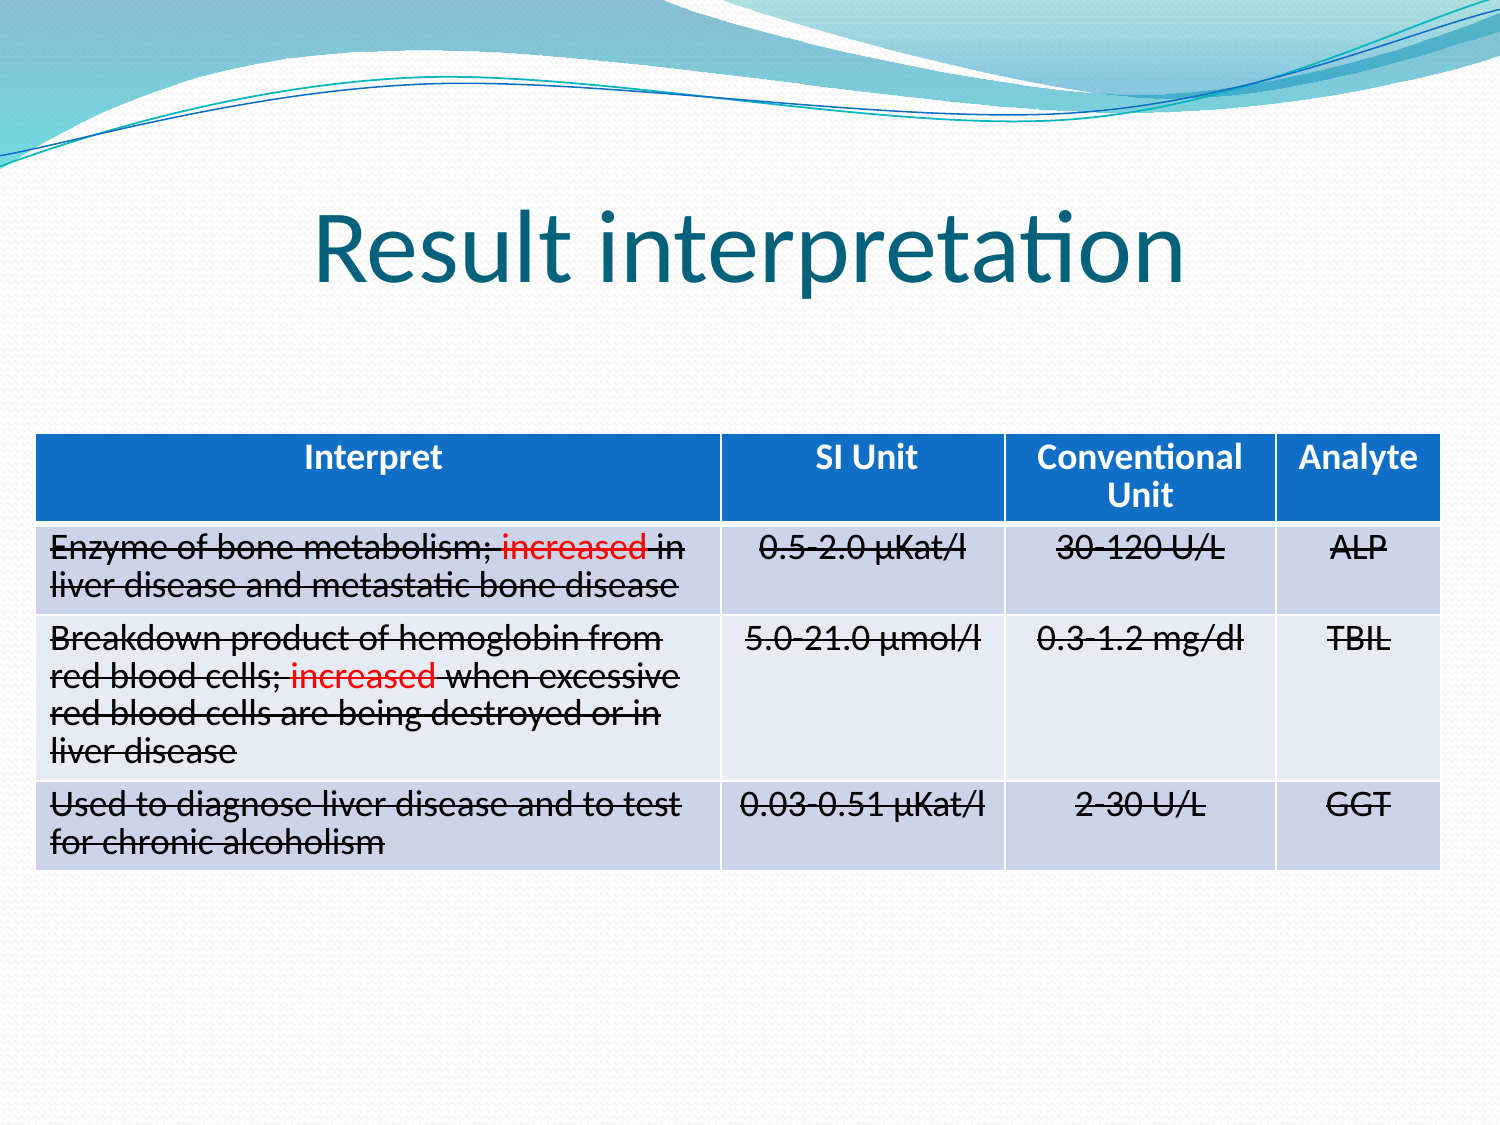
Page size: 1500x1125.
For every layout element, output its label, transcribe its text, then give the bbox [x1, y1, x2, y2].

table_cell 30-120 U/L [1006, 527, 1275, 614]
table_cell Used to diagnose liver disease and to test for chronic alcoholism [36, 782, 720, 870]
table_header Interpret [36, 434, 720, 521]
table_cell 0.5-2.0 µKat/l [722, 527, 1004, 614]
table_cell Enzyme of bone metabolism; increased in liver disease and metastatic bone disease [36, 527, 720, 614]
table_header Conventional Unit [1006, 434, 1275, 521]
table_header Analyte [1277, 434, 1440, 521]
table_cell ALP [1277, 527, 1440, 614]
table_cell 5.0-21.0 µmol/l [722, 616, 1004, 780]
table_header SI Unit [722, 434, 1004, 521]
table_cell 0.3-1.2 mg/dl [1006, 616, 1275, 780]
title Result interpretation [75, 115, 1425, 303]
table_cell GGT [1277, 782, 1440, 870]
table_cell Breakdown product of hemoglobin from red blood cells; increased when excessive red blood cells are being destroyed or in liver disease [36, 616, 720, 780]
table_cell TBIL [1277, 616, 1440, 780]
table_cell 0.03-0.51 µKat/l [722, 782, 1004, 870]
table_cell 2-30 U/L [1006, 782, 1275, 870]
